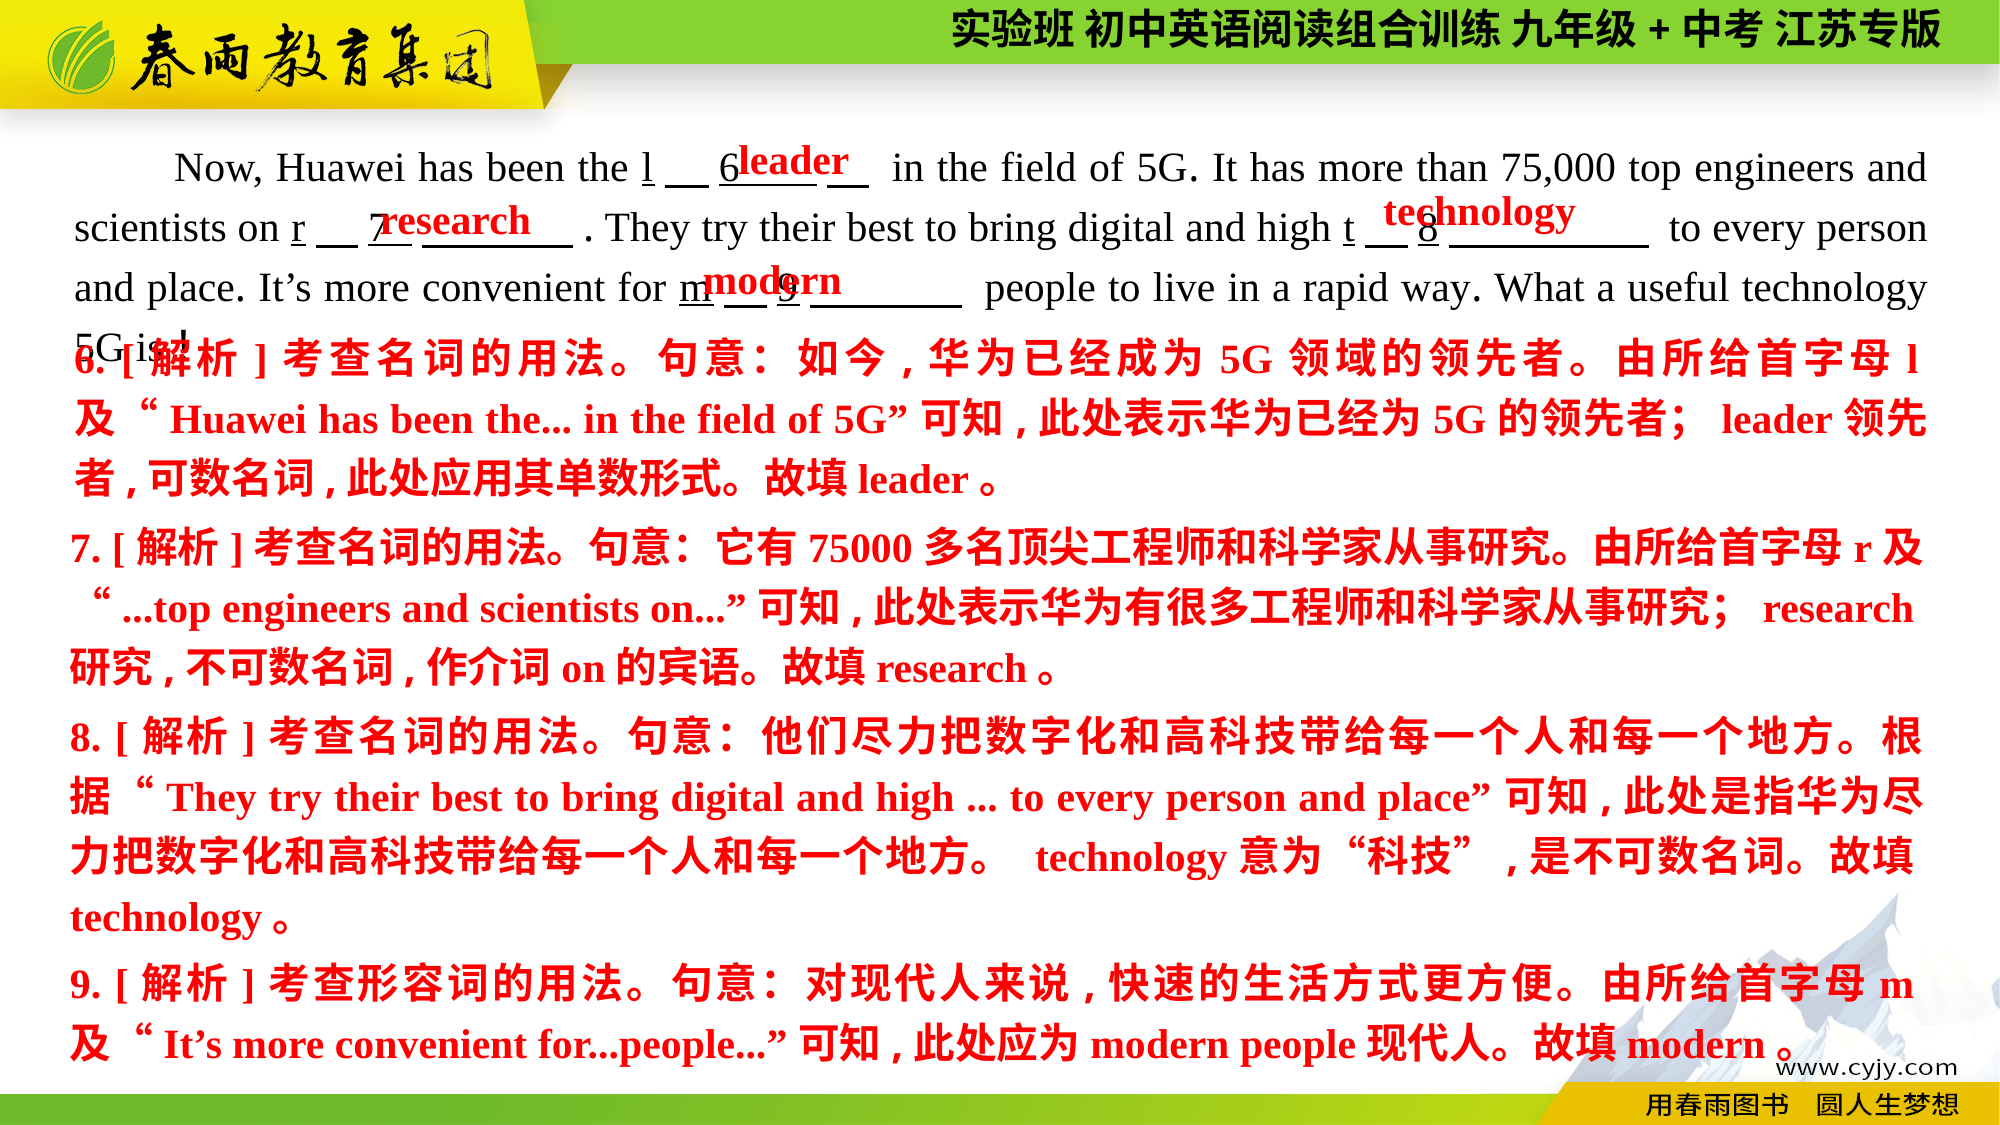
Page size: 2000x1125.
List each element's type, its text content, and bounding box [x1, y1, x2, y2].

text_box 9. [解析]考查形容词的用法。句意：对现代人来说,快速的生活方式更方便。由所给首字母m及“It’s more convenient for...people...”可知,此处应为modern people现代人。故填modern。 [54, 939, 1939, 1075]
text_box 8. [解析]考查名词的用法。句意：他们尽力把数字化和高科技带给每一个人和每一个地方。根据“They try their best to bring digital and high ... to every person and place”可知,此处是指华为尽力把数字化和高科技带给每一个人和每一个地方。 technology意为“科技”,是不可数名词。故填technology。 [54, 692, 1939, 939]
text_box research [364, 185, 598, 251]
picture [0, 0, 2000, 1125]
list Now, Huawei has been the l 6 in the field of 5G. It has more than 75,000 top engineers and scientists on r 7 . They try their best to bring digital and high t 8 to every person and place. It’s more convenient for m 9 people to live in a rapid way. What a useful technology 5G is！ [59, 122, 1944, 314]
text_box leader [723, 125, 916, 191]
text_box technology [1368, 176, 1643, 242]
text_box modern [687, 245, 909, 311]
text_box 6. [解析]考查名词的用法。句意：如今,华为已经成为5G领域的领先者。由所给首字母l及“Huawei has been the... in the field of 5G”可知,此处表示华为已经为5G的领先者；leader领先者,可数名词,此处应用其单数形式。故填leader。 [59, 314, 1944, 510]
text_box 7. [解析]考查名词的用法。句意：它有75000多名顶尖工程师和科学家从事研究。由所给首字母r及“...top engineers and scientists on...”可知,此处表示华为有很多工程师和科学家从事研究；research研究,不可数名词,作介词on的宾语。故填research。 [54, 503, 1939, 692]
